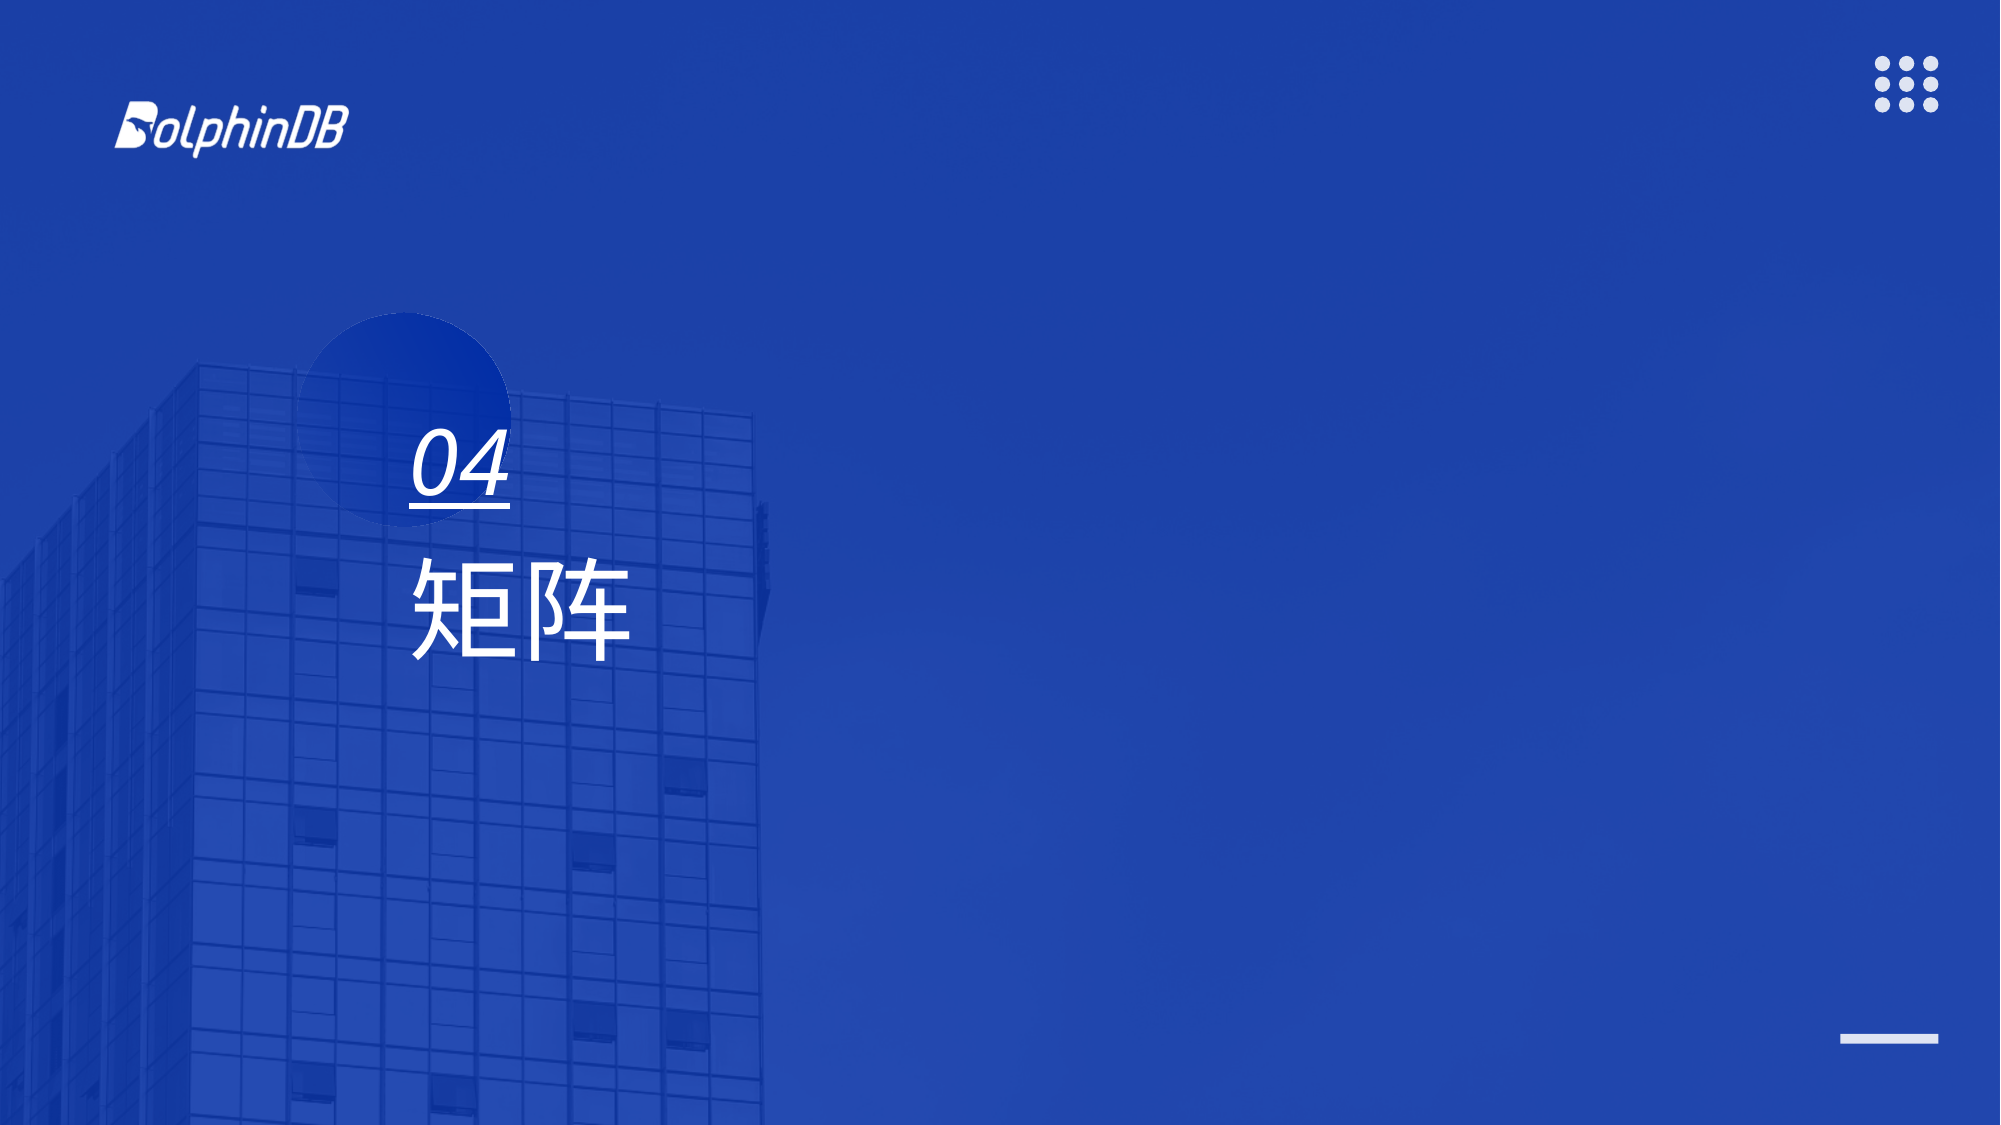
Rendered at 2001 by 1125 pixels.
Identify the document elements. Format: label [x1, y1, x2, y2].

picture [0, 0, 2000, 1125]
text_box [1874, 55, 1939, 113]
